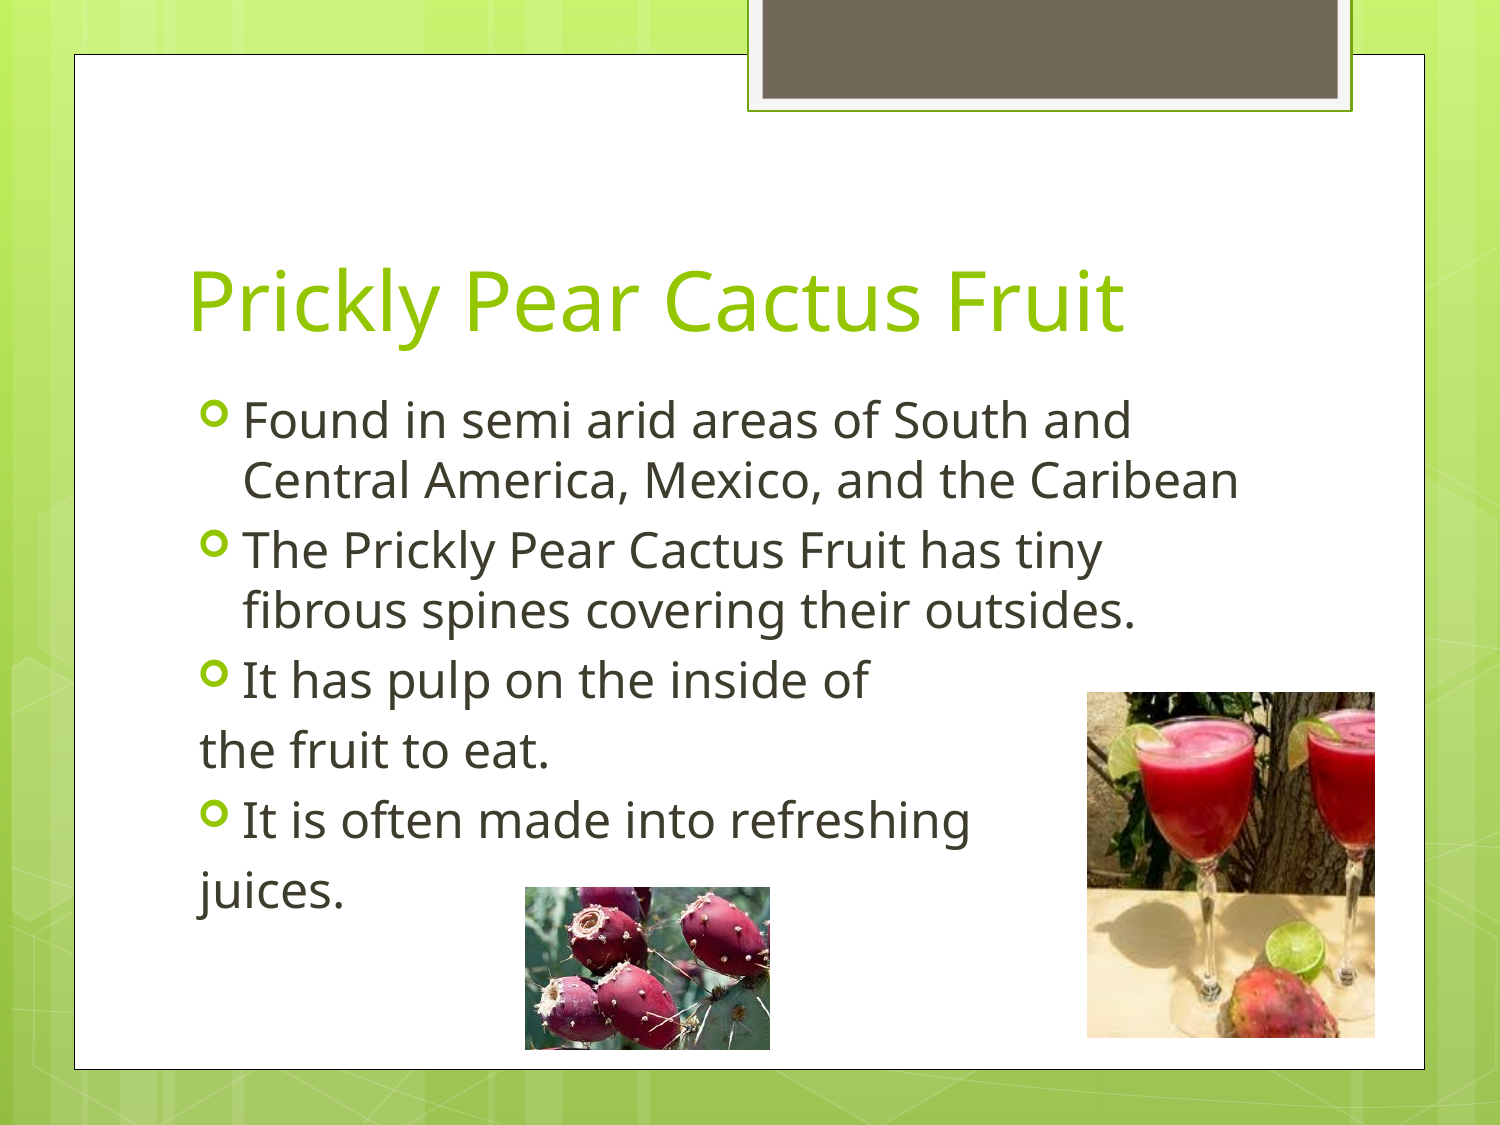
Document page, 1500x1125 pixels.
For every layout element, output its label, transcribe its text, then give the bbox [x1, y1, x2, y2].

list Found in semi arid areas of South and Central America, Mexico, and the Caribean The Prickly Pear Cactus Fruit has tiny fibrous spines covering their outsides. It has pulp on the inside of the fruit to eat. It is often made into refreshing juices. [171, 381, 1283, 957]
picture [524, 887, 770, 1051]
picture [1087, 692, 1376, 1038]
title Prickly Pear Cactus Fruit [171, 168, 1324, 357]
